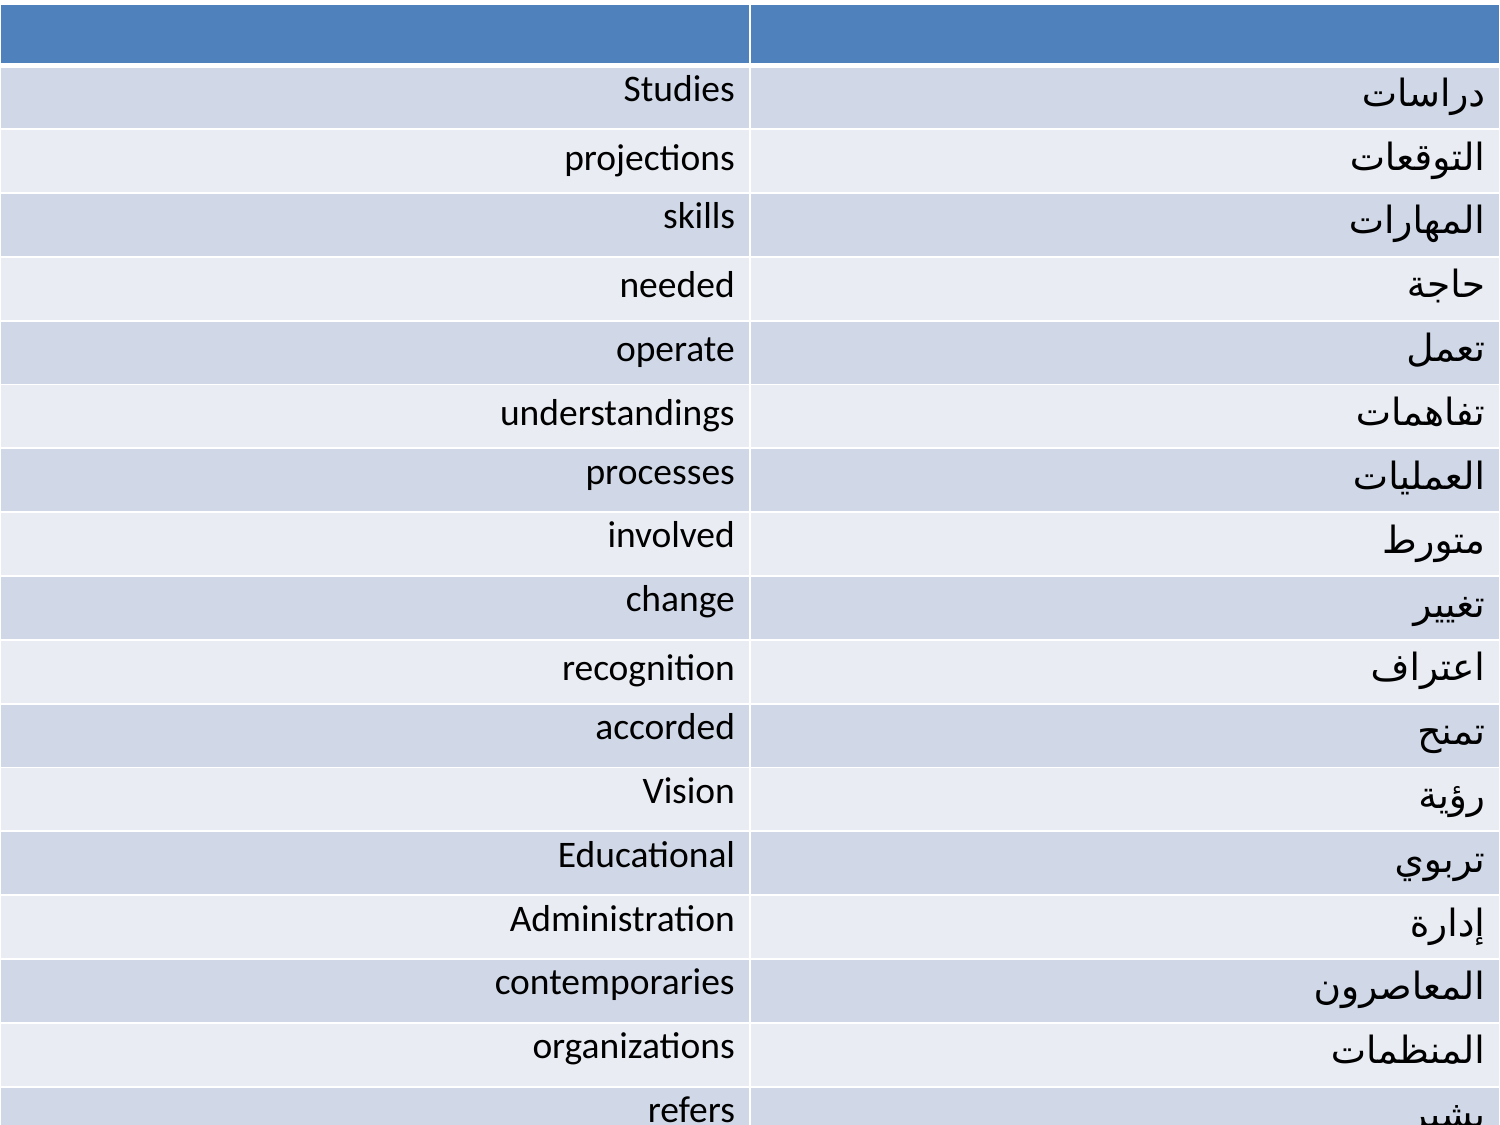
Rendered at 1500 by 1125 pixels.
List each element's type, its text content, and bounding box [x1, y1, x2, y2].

table_cell تعمل [751, 322, 1499, 384]
table_cell Vision [1, 768, 749, 830]
table_cell متورط [751, 513, 1499, 575]
table_header [751, 5, 1499, 63]
table_cell رؤية [751, 768, 1499, 830]
table_cell التوقعات [751, 130, 1499, 192]
table_cell تغيير [751, 577, 1499, 639]
table_cell processes [1, 449, 749, 511]
table_cell Educational [1, 832, 749, 894]
table_cell حاجة [751, 258, 1499, 320]
table_cell projections [1, 130, 749, 192]
table_cell understandings [1, 385, 749, 447]
table_cell اعتراف [751, 641, 1499, 703]
table_cell العمليات [751, 449, 1499, 511]
table_cell يشير [751, 1088, 1499, 1125]
table_cell دراسات [751, 68, 1499, 128]
table_cell contemporaries [1, 960, 749, 1022]
table_cell المنظمات [751, 1024, 1499, 1086]
table_cell refers [1, 1088, 749, 1125]
table_cell تربوي [751, 832, 1499, 894]
table_cell إدارة [751, 896, 1499, 958]
table_cell accorded [1, 705, 749, 767]
table_cell involved [1, 513, 749, 575]
table_cell operate [1, 322, 749, 384]
table_cell Administration [1, 896, 749, 958]
table_cell تفاهمات [751, 385, 1499, 447]
table_cell recognition [1, 641, 749, 703]
table_header [1, 5, 749, 63]
table_cell needed [1, 258, 749, 320]
table_cell Studies [1, 68, 749, 128]
table_cell organizations [1, 1024, 749, 1086]
table_cell تمنح [751, 705, 1499, 767]
table_cell skills [1, 194, 749, 256]
table_cell المهارات [751, 194, 1499, 256]
table_cell المعاصرون [751, 960, 1499, 1022]
table_cell change [1, 577, 749, 639]
